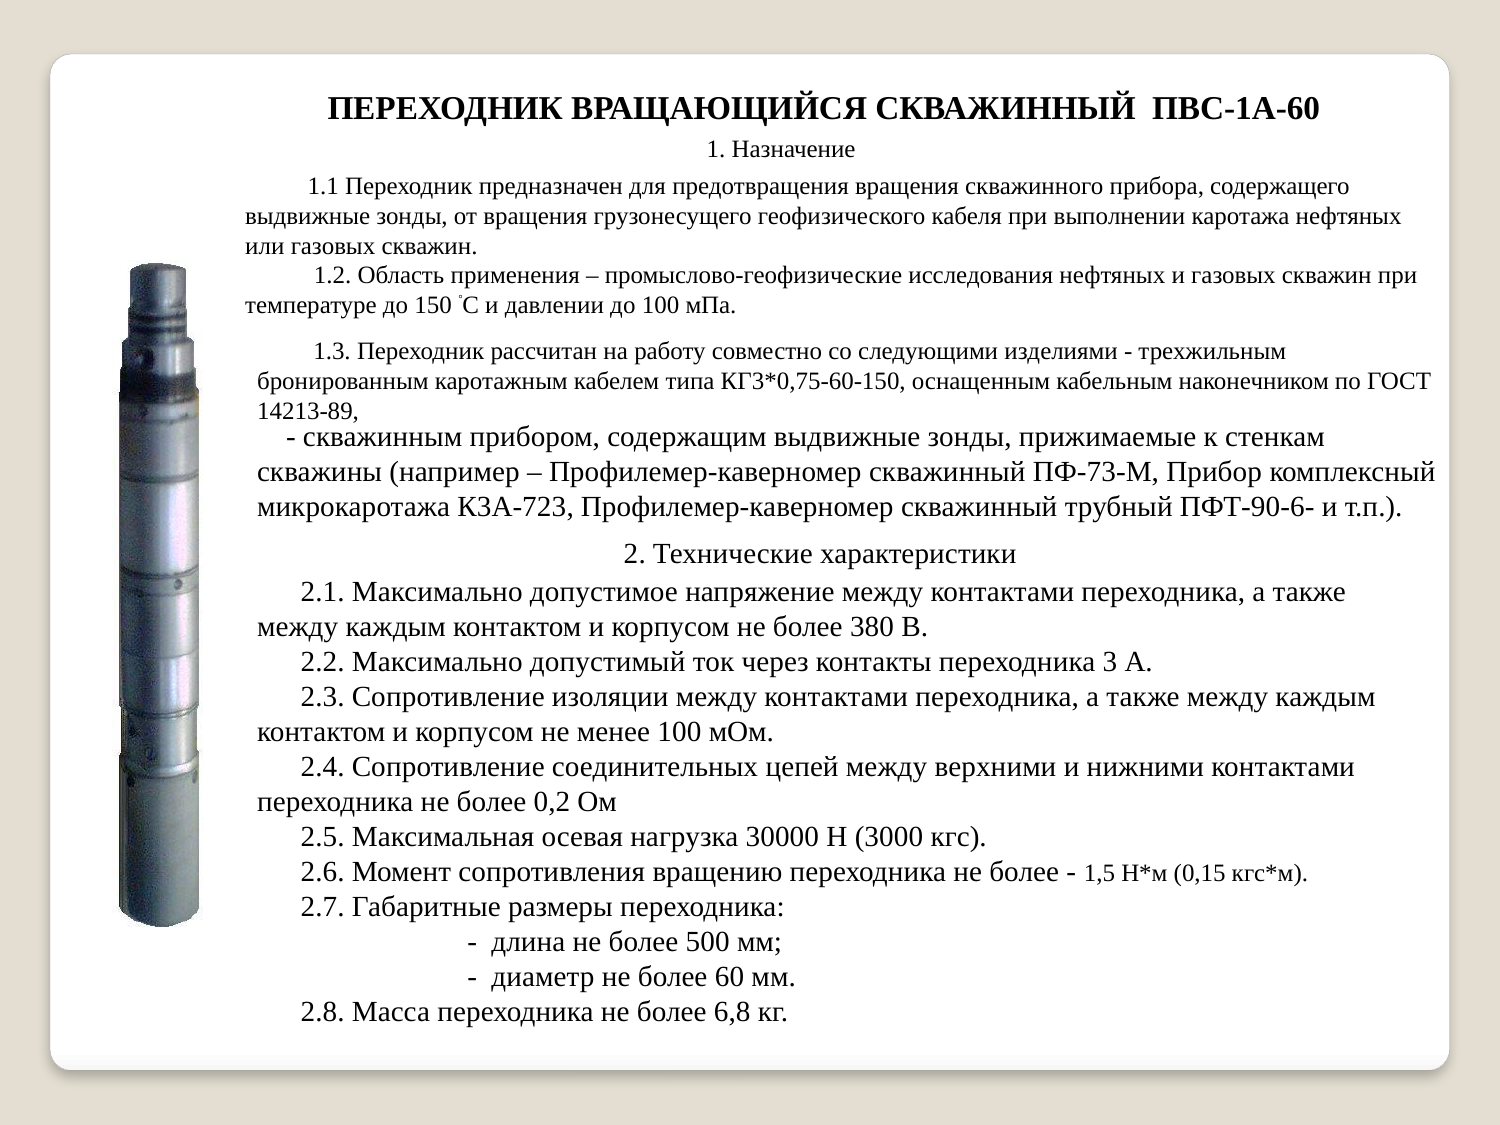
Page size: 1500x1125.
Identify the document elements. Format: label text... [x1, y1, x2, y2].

text_box 1.3. Переходник рассчитан на работу совместно со следующими изделиями - трехжильным бронированным каротажным кабелем типа КГ3*0,75-60-150, оснащенным кабельным наконечником по ГОСТ 14213-89, [242, 326, 1459, 409]
text_box ПЕРЕХОДНИК ВРАЩАЮЩИЙСЯ СКВАЖИННЫЙ ПВС-1А-60 [194, 78, 1353, 171]
picture [111, 231, 207, 929]
text_box 2.1. Максимально допустимое напряжение между контактами переходника, а также между каждым контактом и корпусом не более 380 В. 2.2. Максимально допустимый ток через контакты переходника 3 А. 2.3. Сопротивление изоляции между контактами переходника, а также между каждым контактом и корпусом не менее 100 мОм. 2.4. Сопротивление соединительных цепей между верхними и нижними контактами переходника не более 0,2 Ом 2.5. Максимальная осевая нагрузка 30000 Н (3000 кгс). 2.6. Момент сопротивления вращению переходника не более - 1,5 Н*м (0,15 кгс*м). 2.7. Габаритные размеры переходника: - длина не более 500 мм; - диаметр не более 60 мм. 2.8. Масса переходника не более 6,8 кг. [242, 565, 1435, 1035]
text_box 1.1 Переходник предназначен для предотвращения вращения скважинного прибора, содержащего выдвижные зонды, от вращения грузонесущего геофизического кабеля при выполнении каротажа нефтяных или газовых скважин. 1.2. Область применения – промыслово-геофизические исследования нефтяных и газовых скважин при температуре до 150 С и давлении до 100 мПа. [230, 161, 1447, 327]
text_box 1. Назначение [691, 125, 871, 161]
text_box 2. Технические характеристики [513, 527, 1069, 565]
text_box - скважинным прибором, содержащим выдвижные зонды, прижимаемые к стенкам скважины (например – Профилемер-каверномер скважинный ПФ-73-М, Прибор комплексный микрокаротажа К3А-723, Профилемер-каверномер скважинный трубный ПФТ-90-6- и т.п.). [242, 409, 1459, 530]
